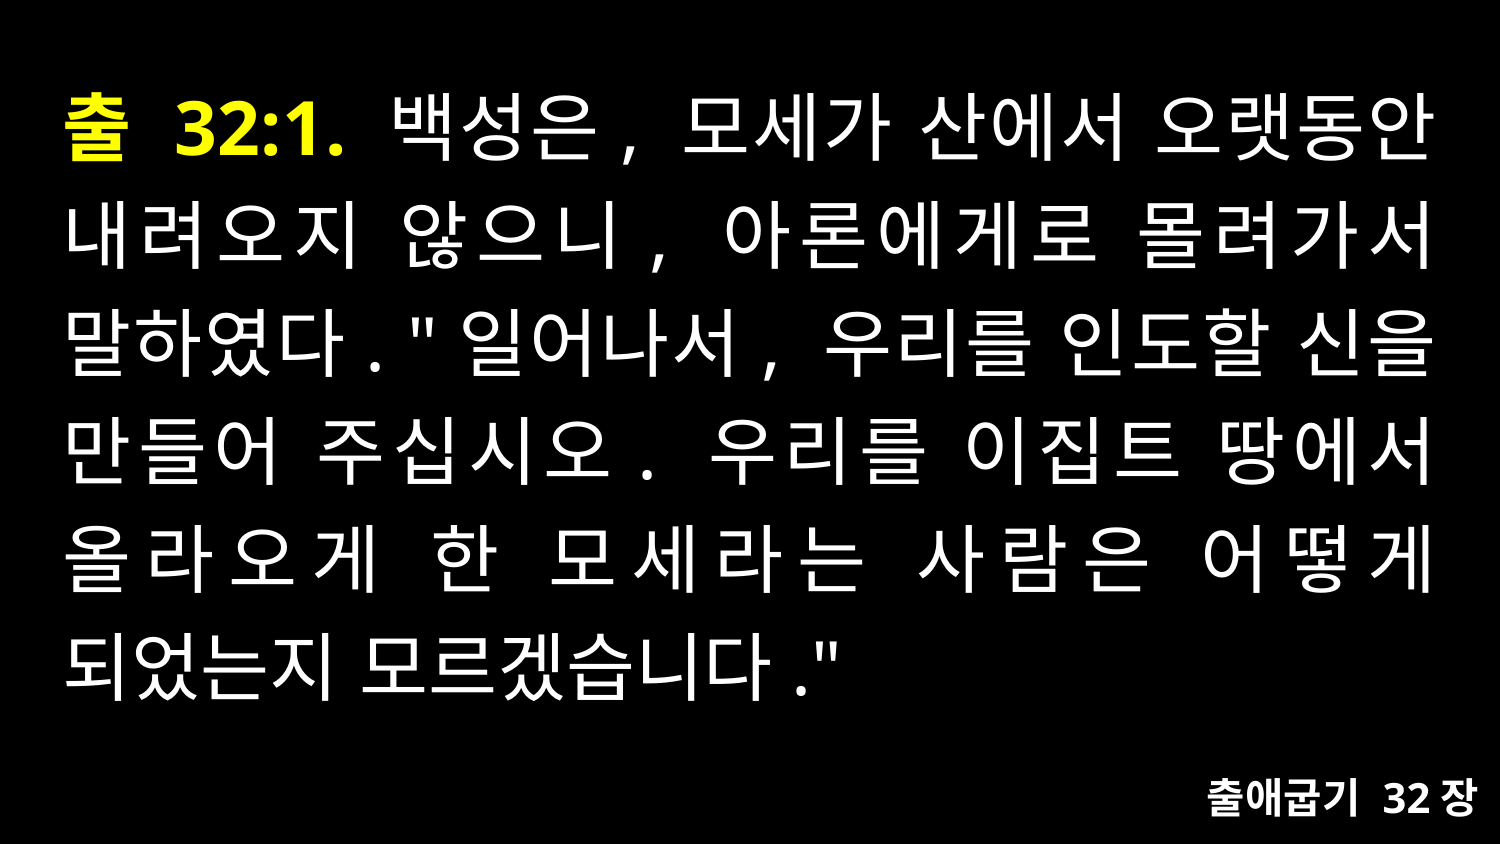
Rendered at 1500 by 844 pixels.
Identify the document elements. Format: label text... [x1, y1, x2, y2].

title 출 32:1. 백성은, 모세가 산에서 오랫동안 내려오지 않으니, 아론에게로 몰려가서 말하였다. "일어나서, 우리를 인도할 신을 만들어 주십시오. 우리를 이집트 땅에서 올라오게 한 모세라는 사람은 어떻게 되었는지 모르겠습니다." [0, 0, 1500, 844]
subtitle 출애굽기 32장 [916, 770, 1500, 844]
